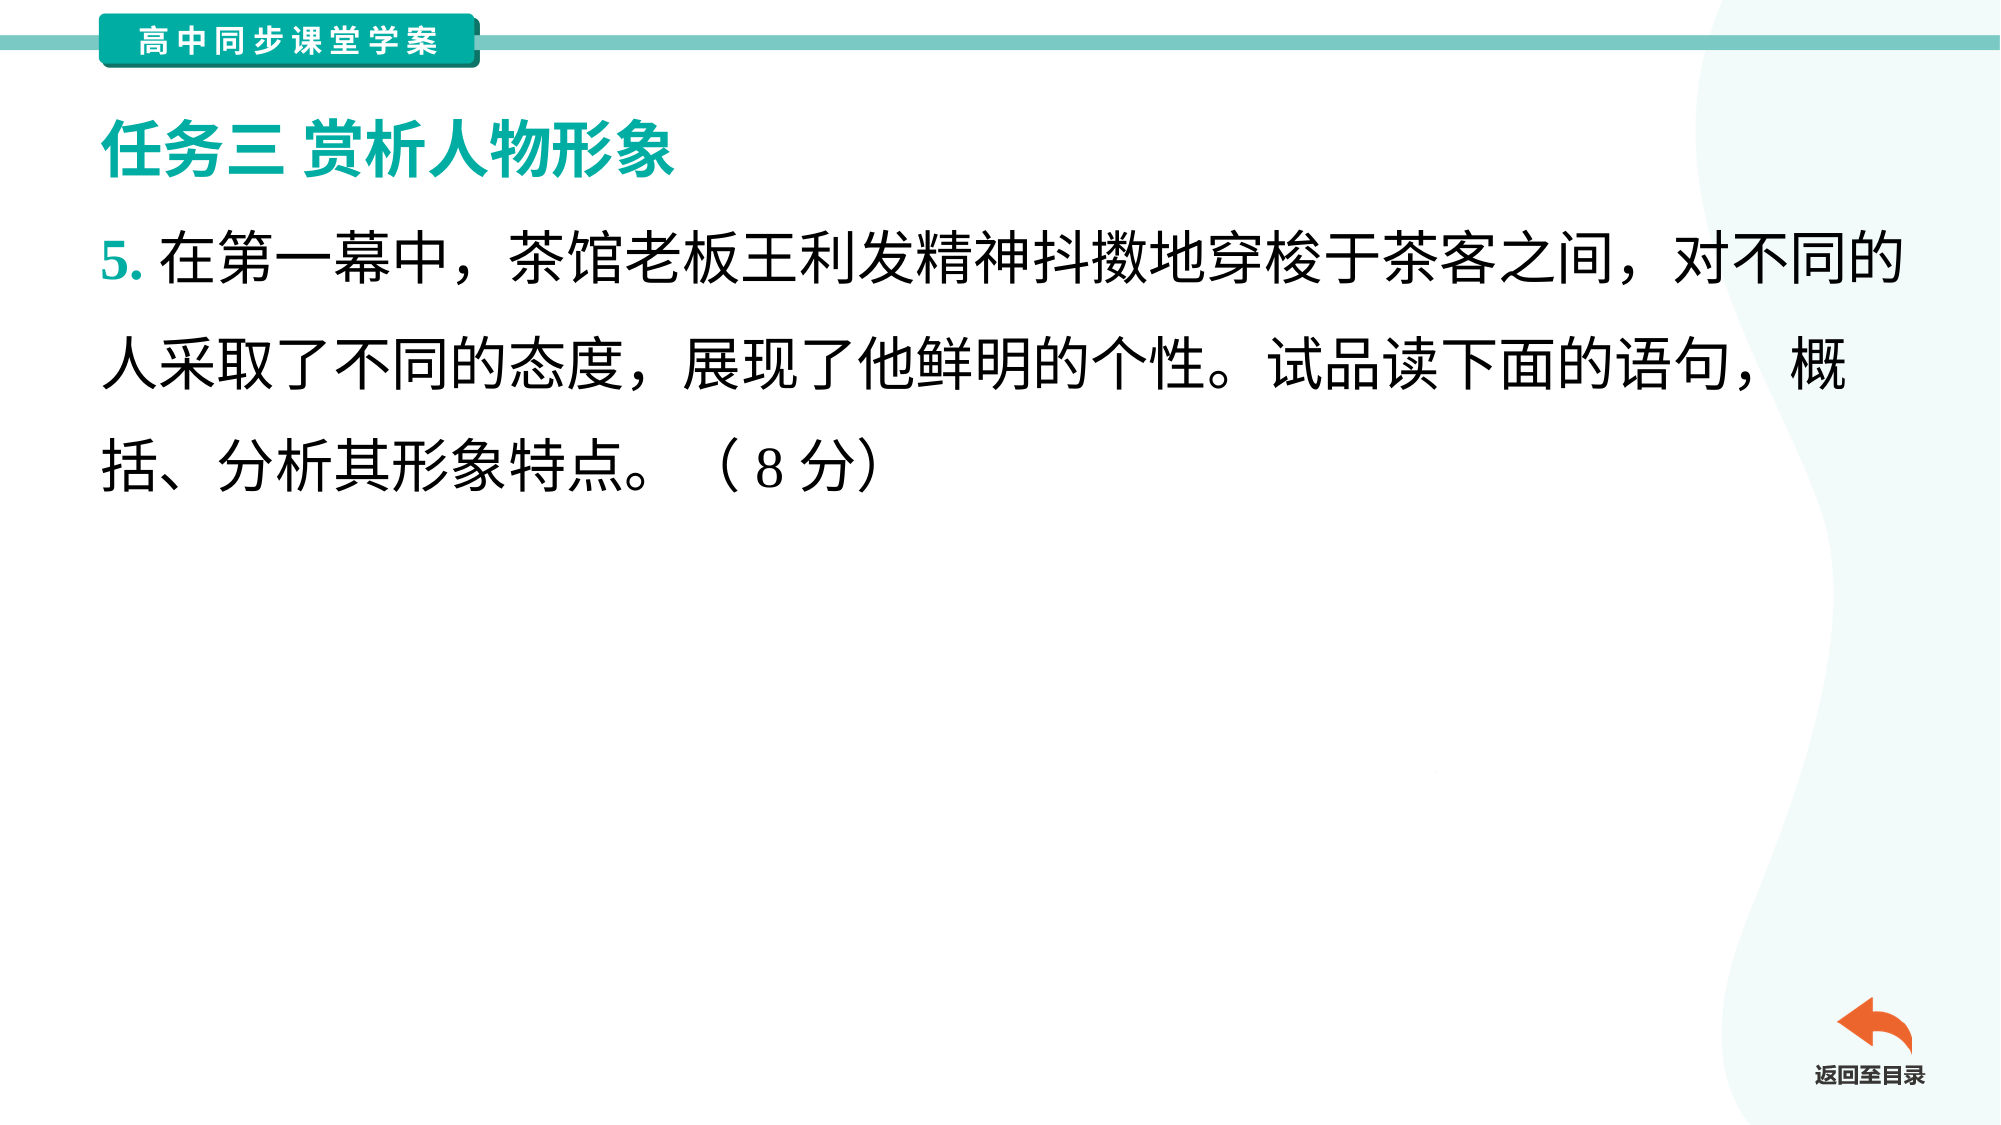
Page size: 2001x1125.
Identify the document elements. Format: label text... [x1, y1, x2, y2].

text_box 任务三 赏析人物形象 [100, 76, 1899, 184]
picture [0, 0, 2000, 1125]
text_box 5.在第一幕中，茶馆老板王利发精神抖擞地穿梭于茶客之间，对不同的 人采取了不同的态度，展现了他鲜明的个性。试品读下面的语句，概 括、分析其形象特点。（8分） [100, 184, 1899, 488]
